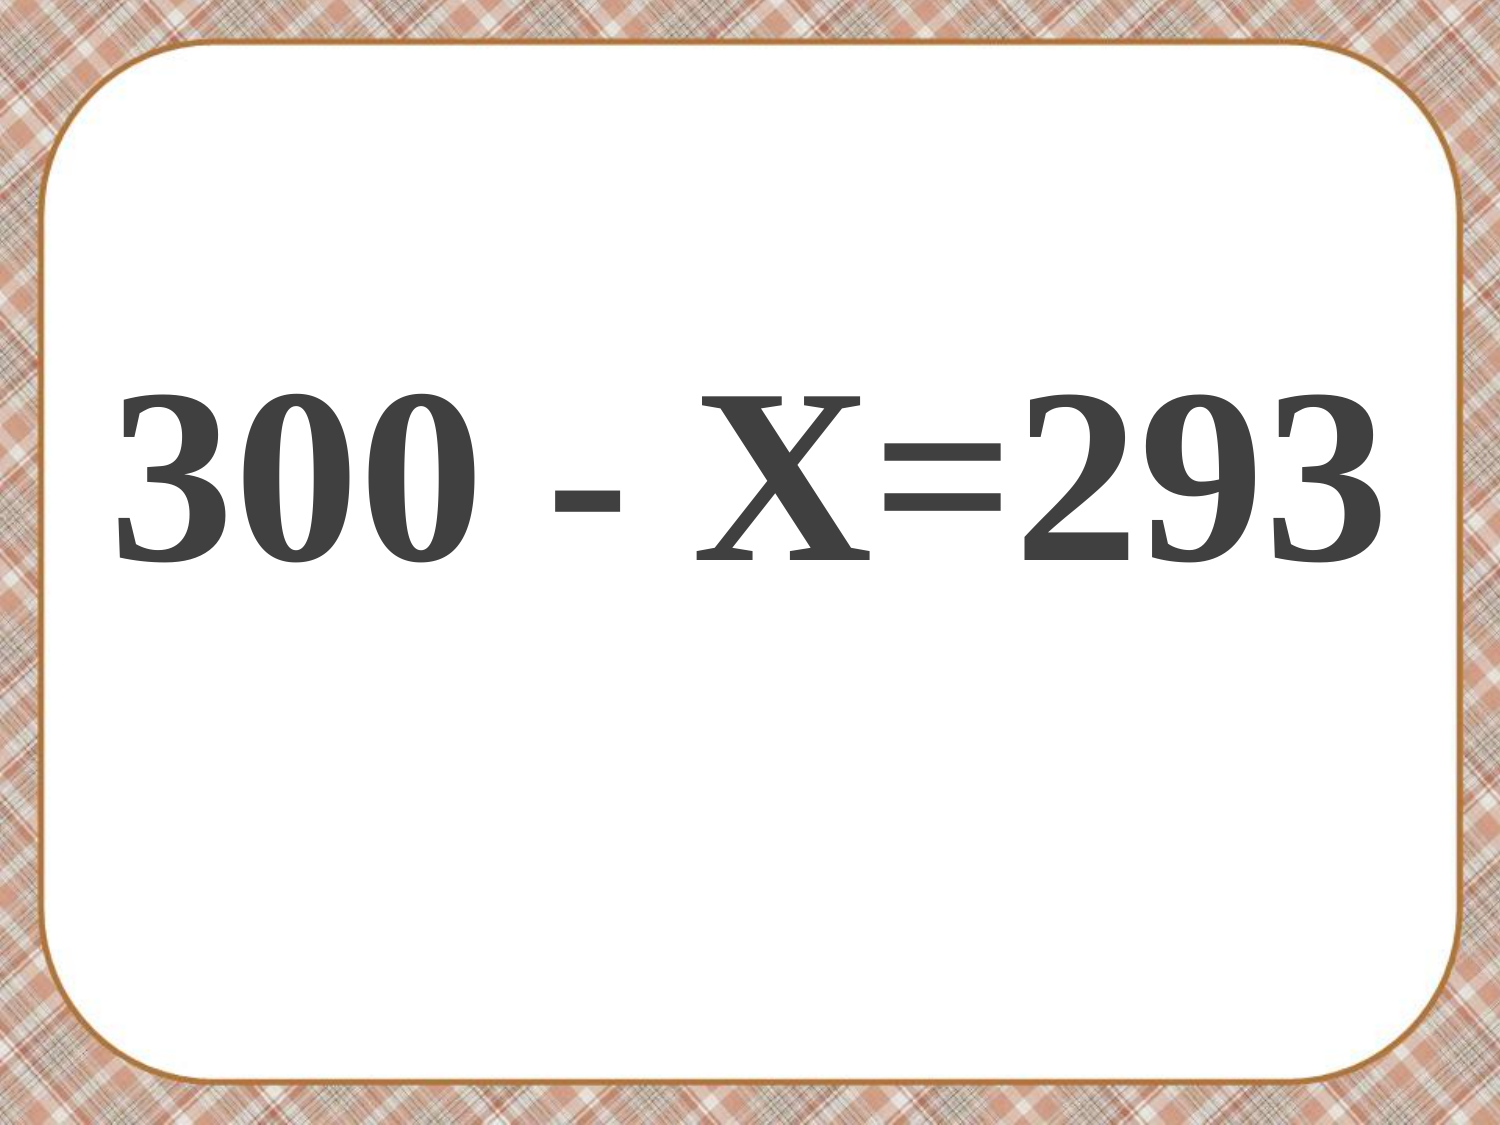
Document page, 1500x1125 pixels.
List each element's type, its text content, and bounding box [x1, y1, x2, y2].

text_box 300 - Х=293 [76, 302, 1424, 918]
picture [0, 0, 1500, 1125]
